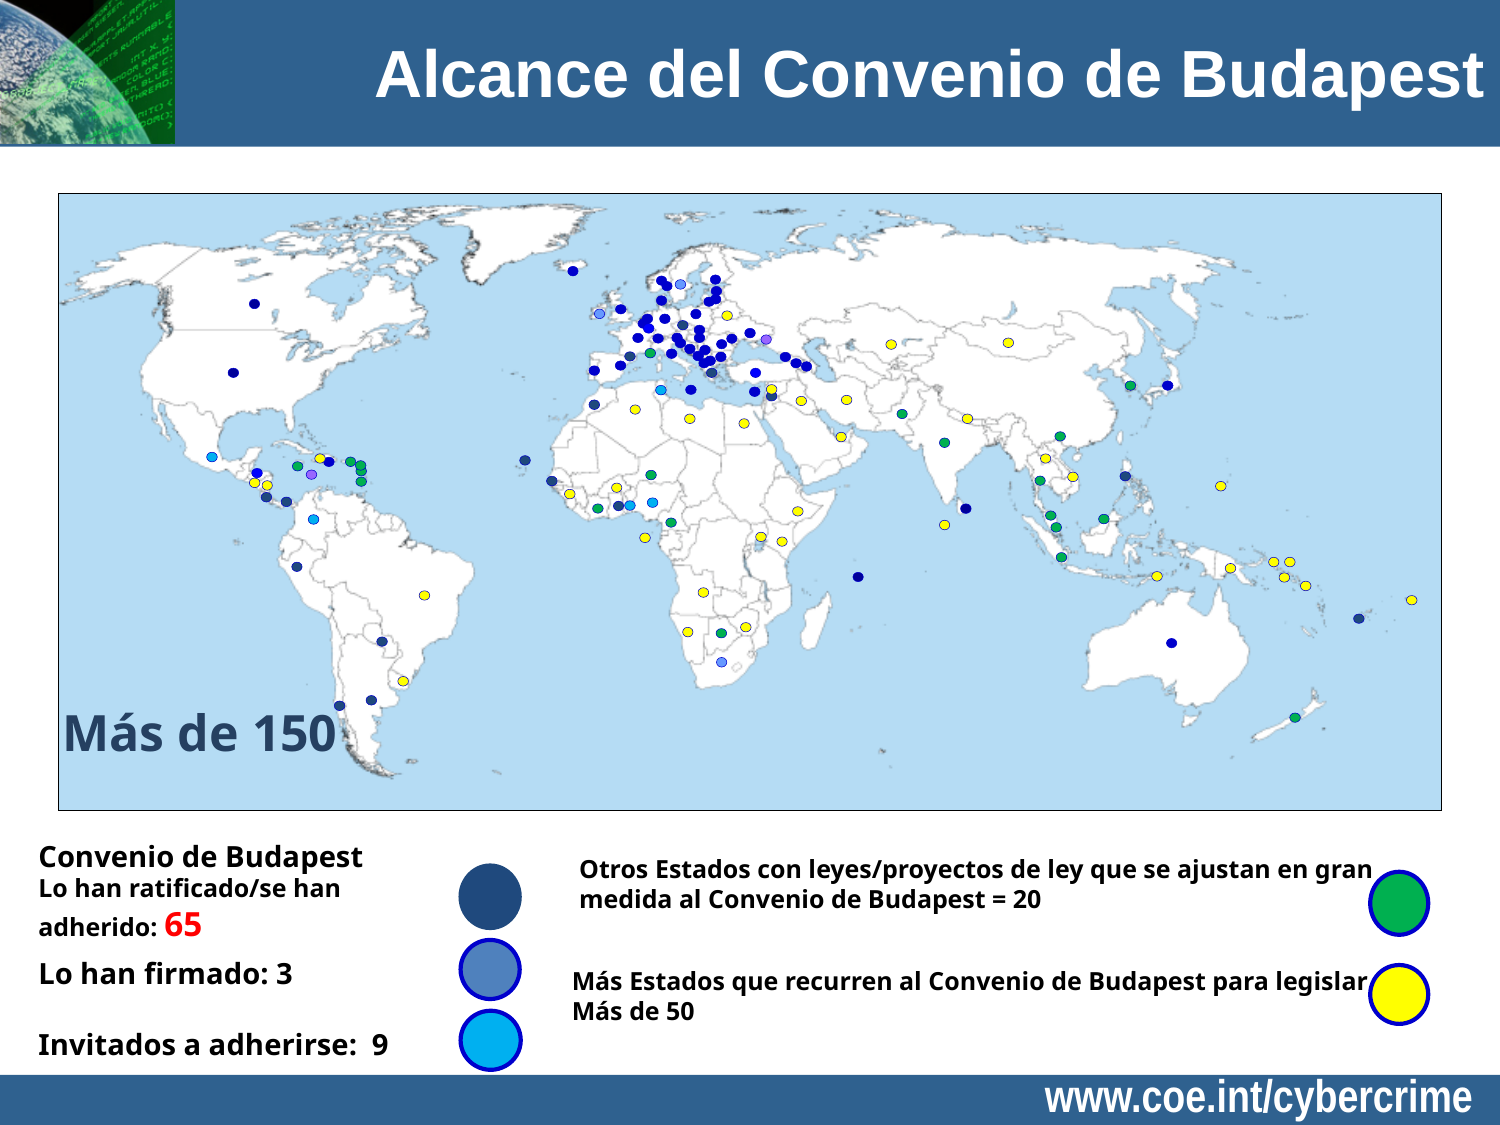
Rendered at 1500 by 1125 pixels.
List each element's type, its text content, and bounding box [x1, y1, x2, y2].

text_box [458, 937, 522, 1002]
text_box Invitados a adherirse: 9 [23, 1019, 475, 1069]
text_box Alcance del Convenio de Budapest [177, 0, 1500, 149]
text_box [1368, 962, 1431, 1026]
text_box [58, 193, 1442, 811]
text_box [458, 1008, 523, 1072]
text_box Más de 150 [47, 694, 53, 770]
text_box Otros Estados con leyes/proyectos de ley que se ajustan en gran medida al Convenio de Budapest = 20 [564, 846, 1434, 921]
text_box [458, 863, 522, 931]
picture [0, 0, 175, 144]
text_box www.coe.int/cybercrime [1030, 1059, 1500, 1125]
text_box [0, 1073, 1030, 1125]
text_box Convenio de Budapest Lo han ratificado/se han adherido: 65 [23, 830, 477, 948]
text_box Lo han firmado: 3 [23, 948, 476, 999]
text_box Más Estados que recurren al Convenio de Budapest para legislar = Más de 50 [557, 957, 1440, 1033]
text_box Más de 130 [47, 594, 53, 639]
text_box [1368, 869, 1431, 937]
